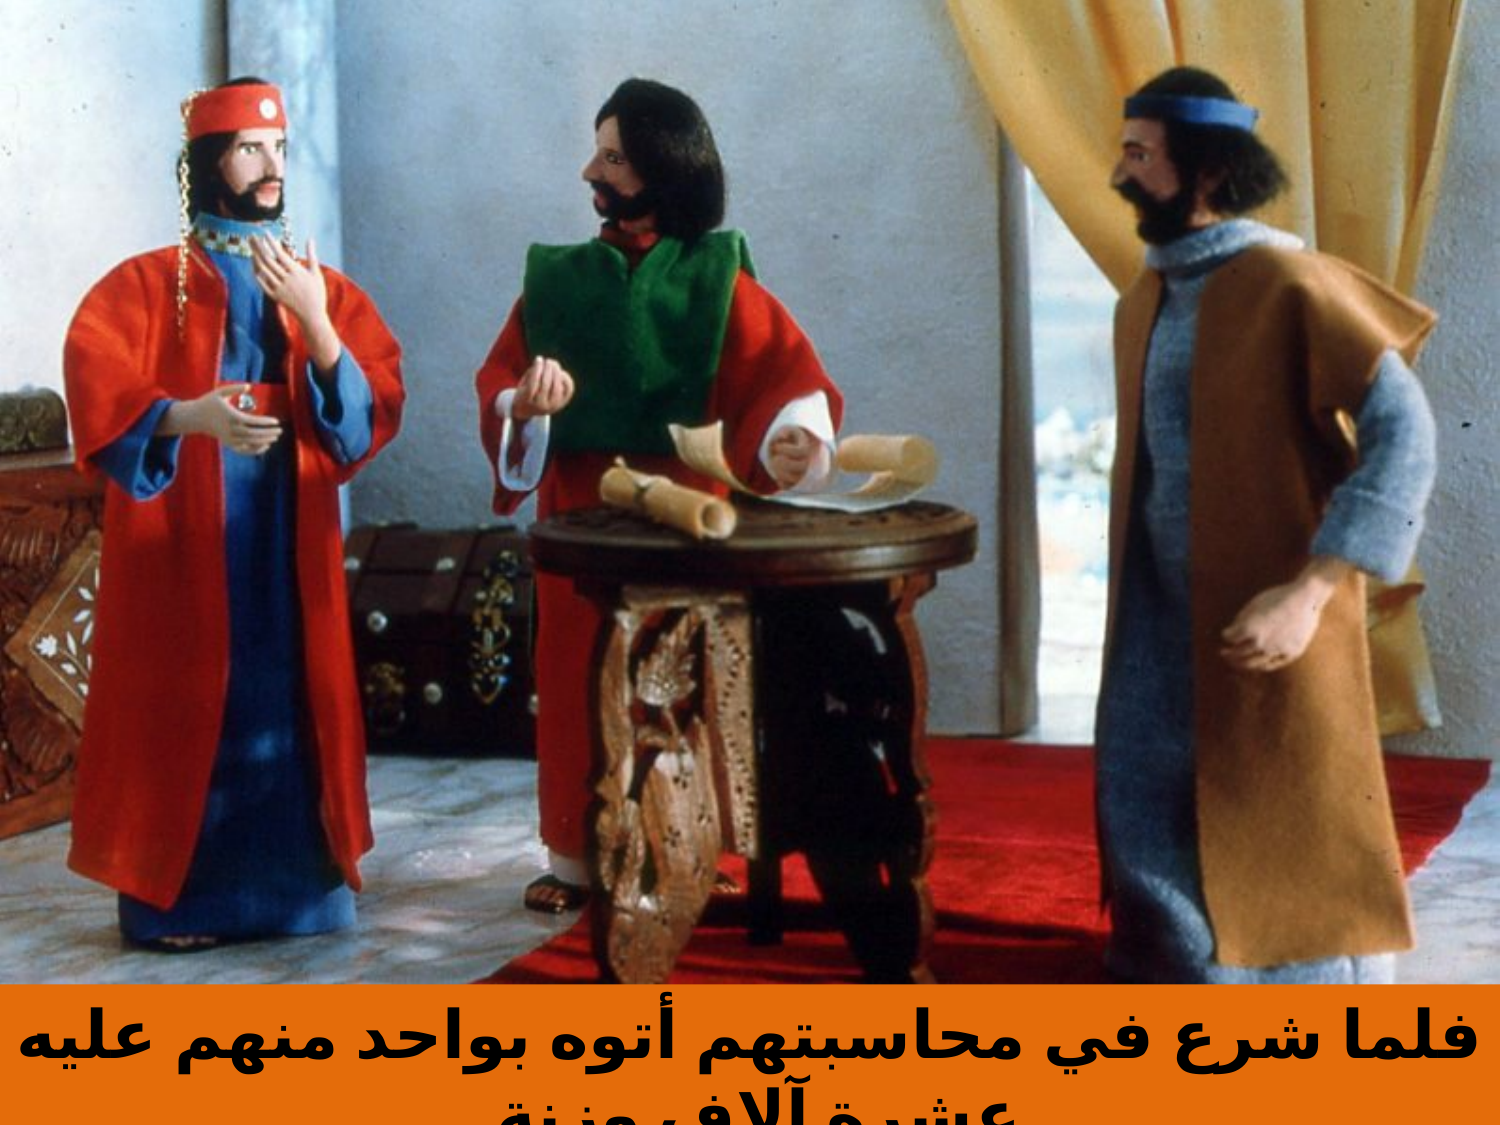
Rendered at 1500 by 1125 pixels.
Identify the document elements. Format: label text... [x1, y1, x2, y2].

text_box فلما شرع في محاسبتهم أتوه بواحد منهم عليه عشرة آلاف وزنة [0, 992, 1500, 1125]
picture [0, 0, 1500, 985]
